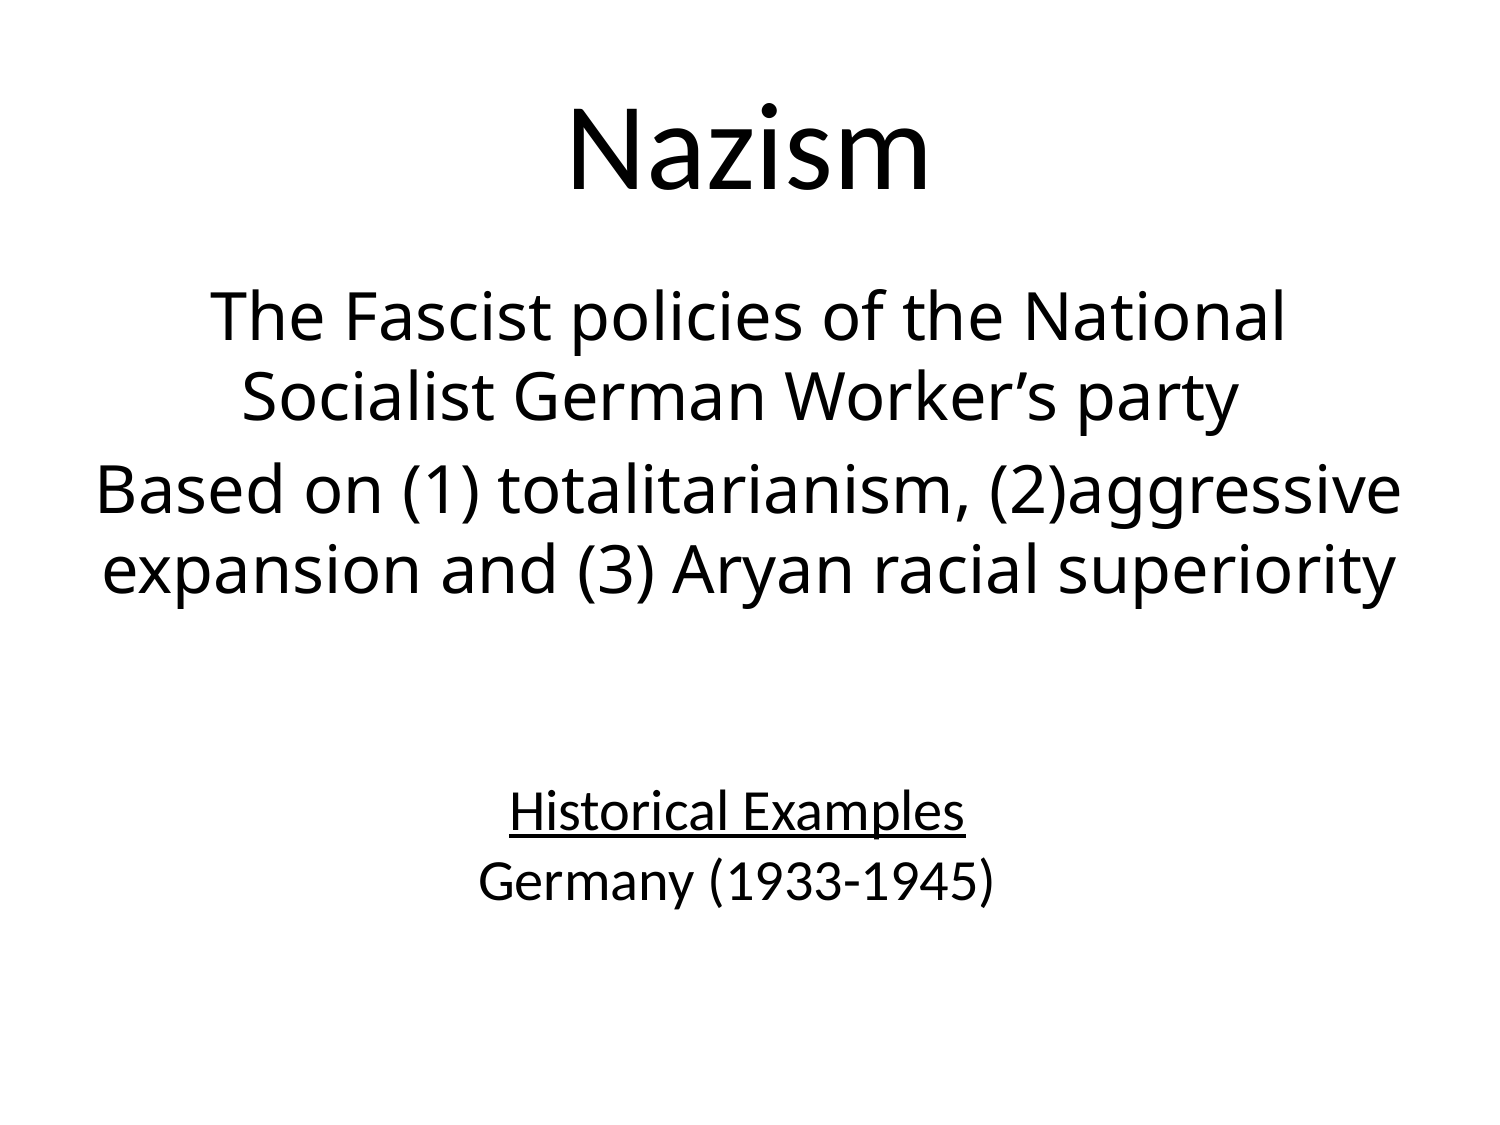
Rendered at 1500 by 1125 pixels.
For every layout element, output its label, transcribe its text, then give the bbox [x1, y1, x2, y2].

subtitle The Fascist policies of the National Socialist German Worker’s party Based on (1) totalitarianism, (2)aggressive expansion and (3) Aryan racial superiority [75, 149, 1425, 725]
title Nazism [74, 51, 1425, 226]
text_box Historical Examples Germany (1933-1945) [0, 765, 1488, 919]
